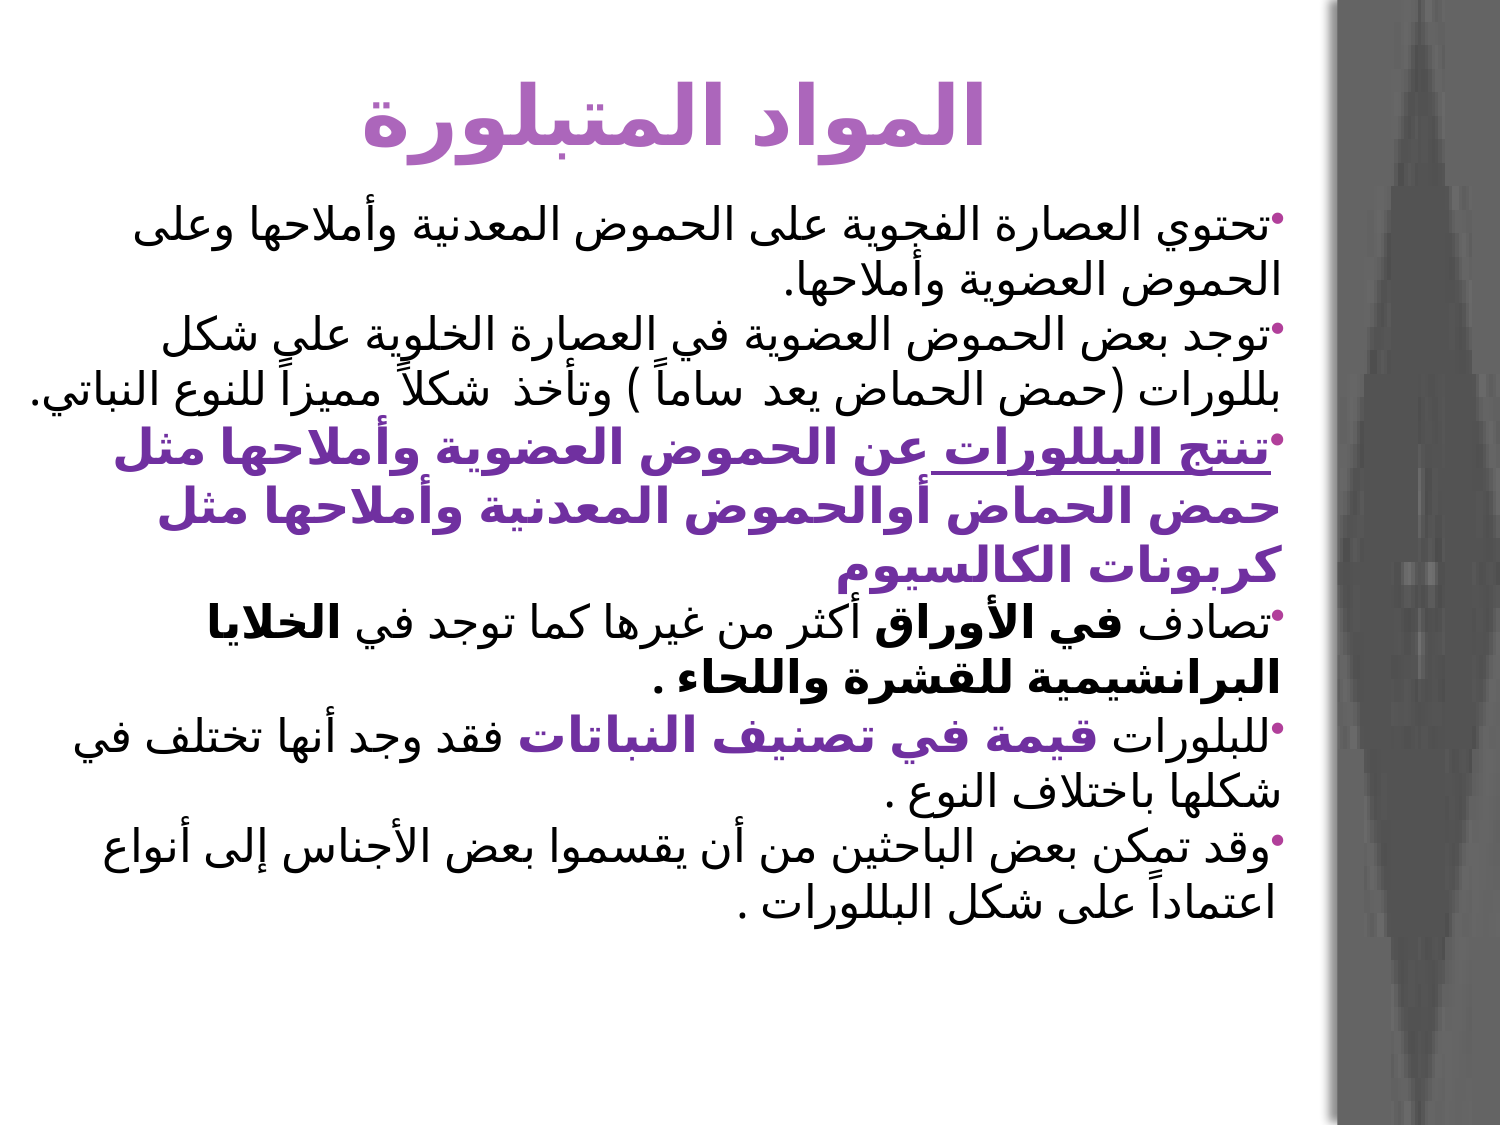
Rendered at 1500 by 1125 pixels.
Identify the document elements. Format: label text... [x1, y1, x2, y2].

title المواد المتبلورة [81, 81, 1270, 170]
list تحتوي العصارة الفجوية على الحموض المعدنية وأملاحها وعلى الحموض العضوية وأملاحها. توجد بعض الحموض العضوية في العصارة الخلوية على شكل بللورات (حمض الحماض يعد ساماً ) وتأخذ شكلاً مميزاً للنوع النباتي. تنتج البللورات عن الحموض العضوية وأملاحها مثل حمض الحماض أوالحموض المعدنية وأملاحها مثل كربونات الكالسيوم تصادف في الأوراق أكثر من غيرها كما توجد في الخلايا البرانشيمية للقشرة واللحاء . للبلورات قيمة في تصنيف النباتات فقد وجد أنها تختلف في شكلها باختلاف النوع . وقد تمكن بعض الباحثين من أن يقسموا بعض الأجناس إلى أنواع اعتماداً على شكل البللورات . [0, 187, 1336, 982]
picture [1337, 0, 1500, 1125]
